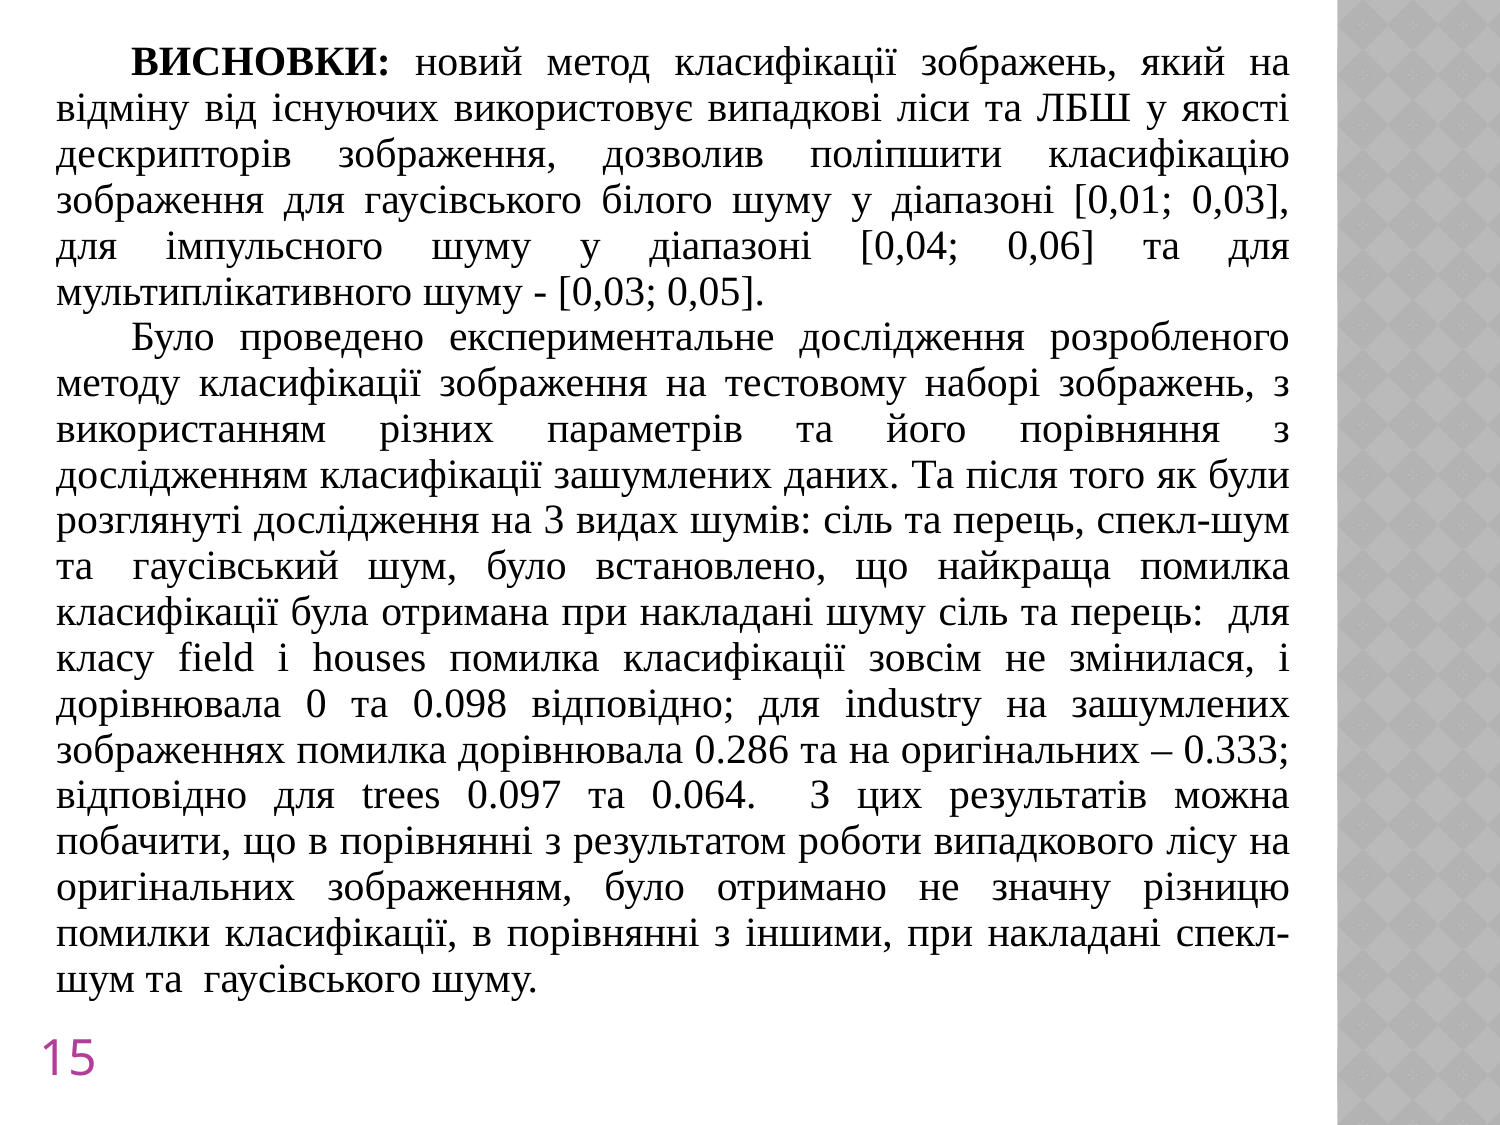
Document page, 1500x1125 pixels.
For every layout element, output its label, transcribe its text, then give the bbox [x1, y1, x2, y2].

slide_number 15 [23, 1018, 113, 1094]
text_box ВИСНОВКИ: новий метод класифікації зображень, який на відміну від існуючих використовує випадкові ліси та ЛБШ у якості дескрипторів зображення, дозволив поліпшити класифікацію зображення для гаусівського білого шуму у діапазоні [0,01; 0,03], для імпульсного шуму у діапазоні [0,04; 0,06] та для мультиплікативного шуму - [0,03; 0,05]. Було проведено експериментальне дослідження розробленого методу класифікації зображення на тестовому наборі зображень, з використанням різних параметрів та його порівняння з дослідженням класифікації зашумлених даних. Та після того як були розглянуті дослідження на 3 видах шумів: сіль та перець, спекл-шум та гаусівський шум, було встановлено, що найкраща помилка класифікації була отримана при накладані шуму сіль та перець: для класу field і houses помилка класифікації зовсім не змінилася, і дорівнювала 0 та 0.098 відповідно; для industry на зашумлених зображеннях помилка дорівнювала 0.286 та на оригінальних – 0.333; відповідно для trees 0.097 та 0.064. З цих результатів можна побачити, що в порівнянні з результатом роботи випадкового лісу на оригінальних зображенням, було отримано не значну різницю помилки класифікації, в порівнянні з іншими, при накладані спекл-шум та гаусівського шуму. [41, 30, 1306, 1008]
